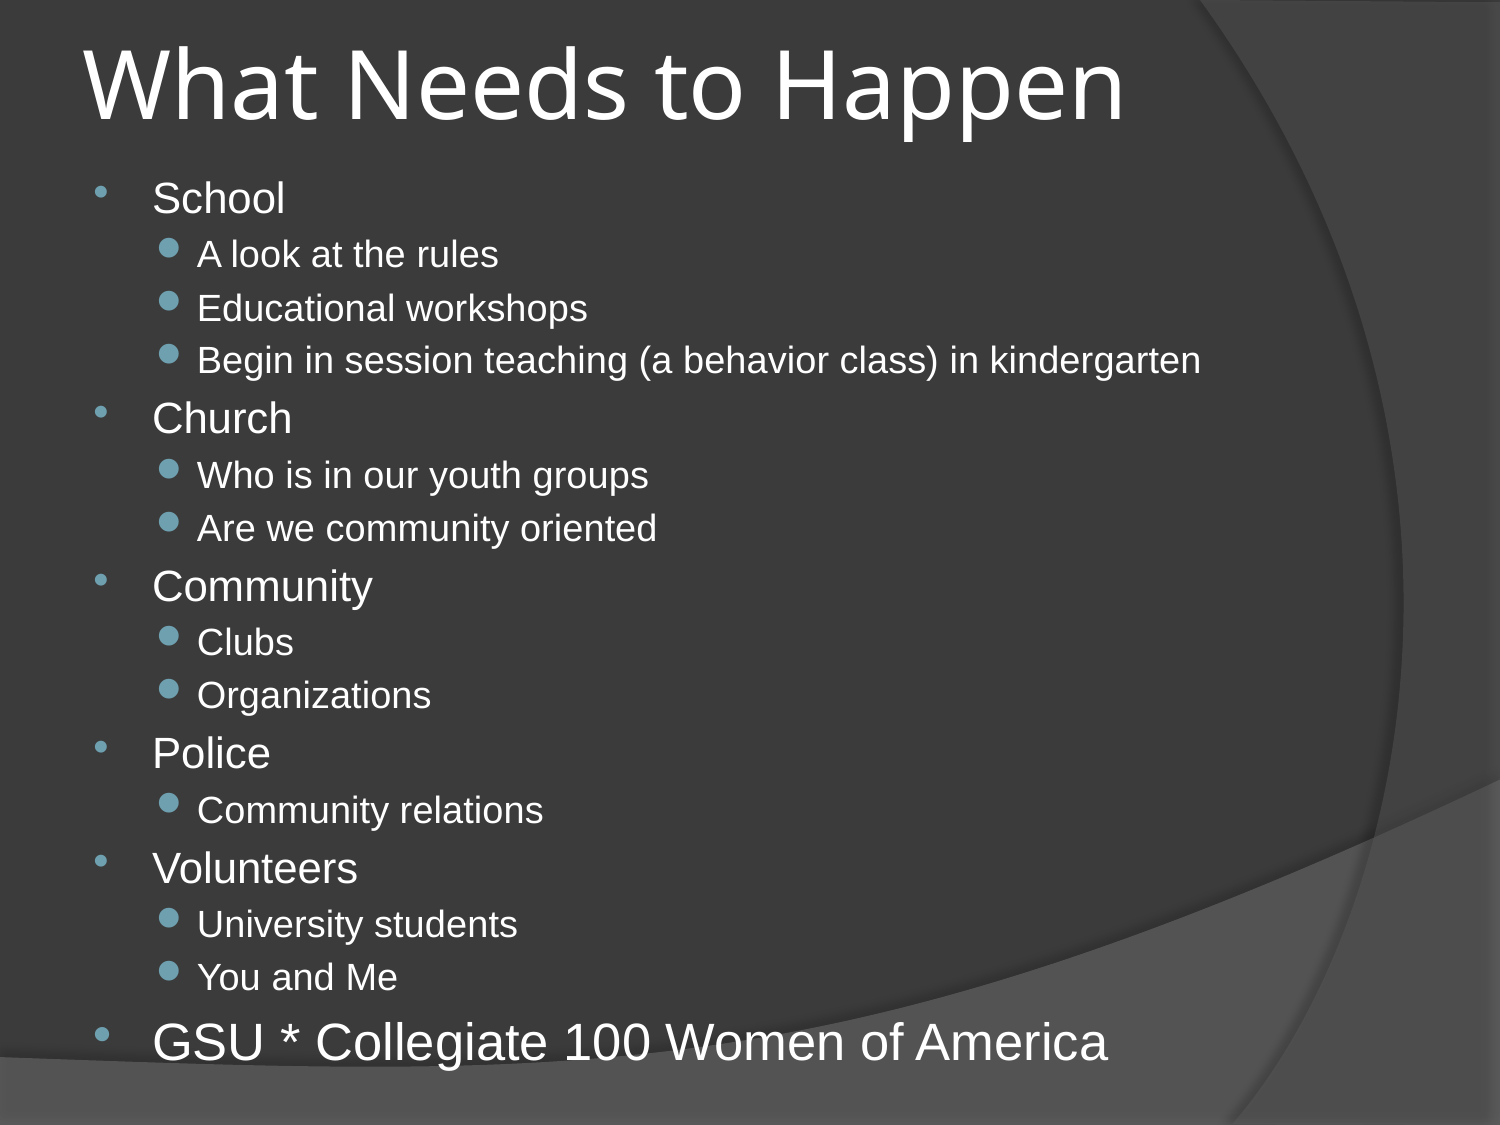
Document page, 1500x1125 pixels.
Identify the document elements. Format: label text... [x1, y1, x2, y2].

title What Needs to Happen [75, 0, 1300, 162]
list School A look at the rules Educational workshops Begin in session teaching (a behavior class) in kindergarten Church Who is in our youth groups Are we community oriented Community Clubs Organizations Police Community relations Volunteers University students You and Me GSU * Collegiate 100 Women of America [75, 162, 1425, 1088]
